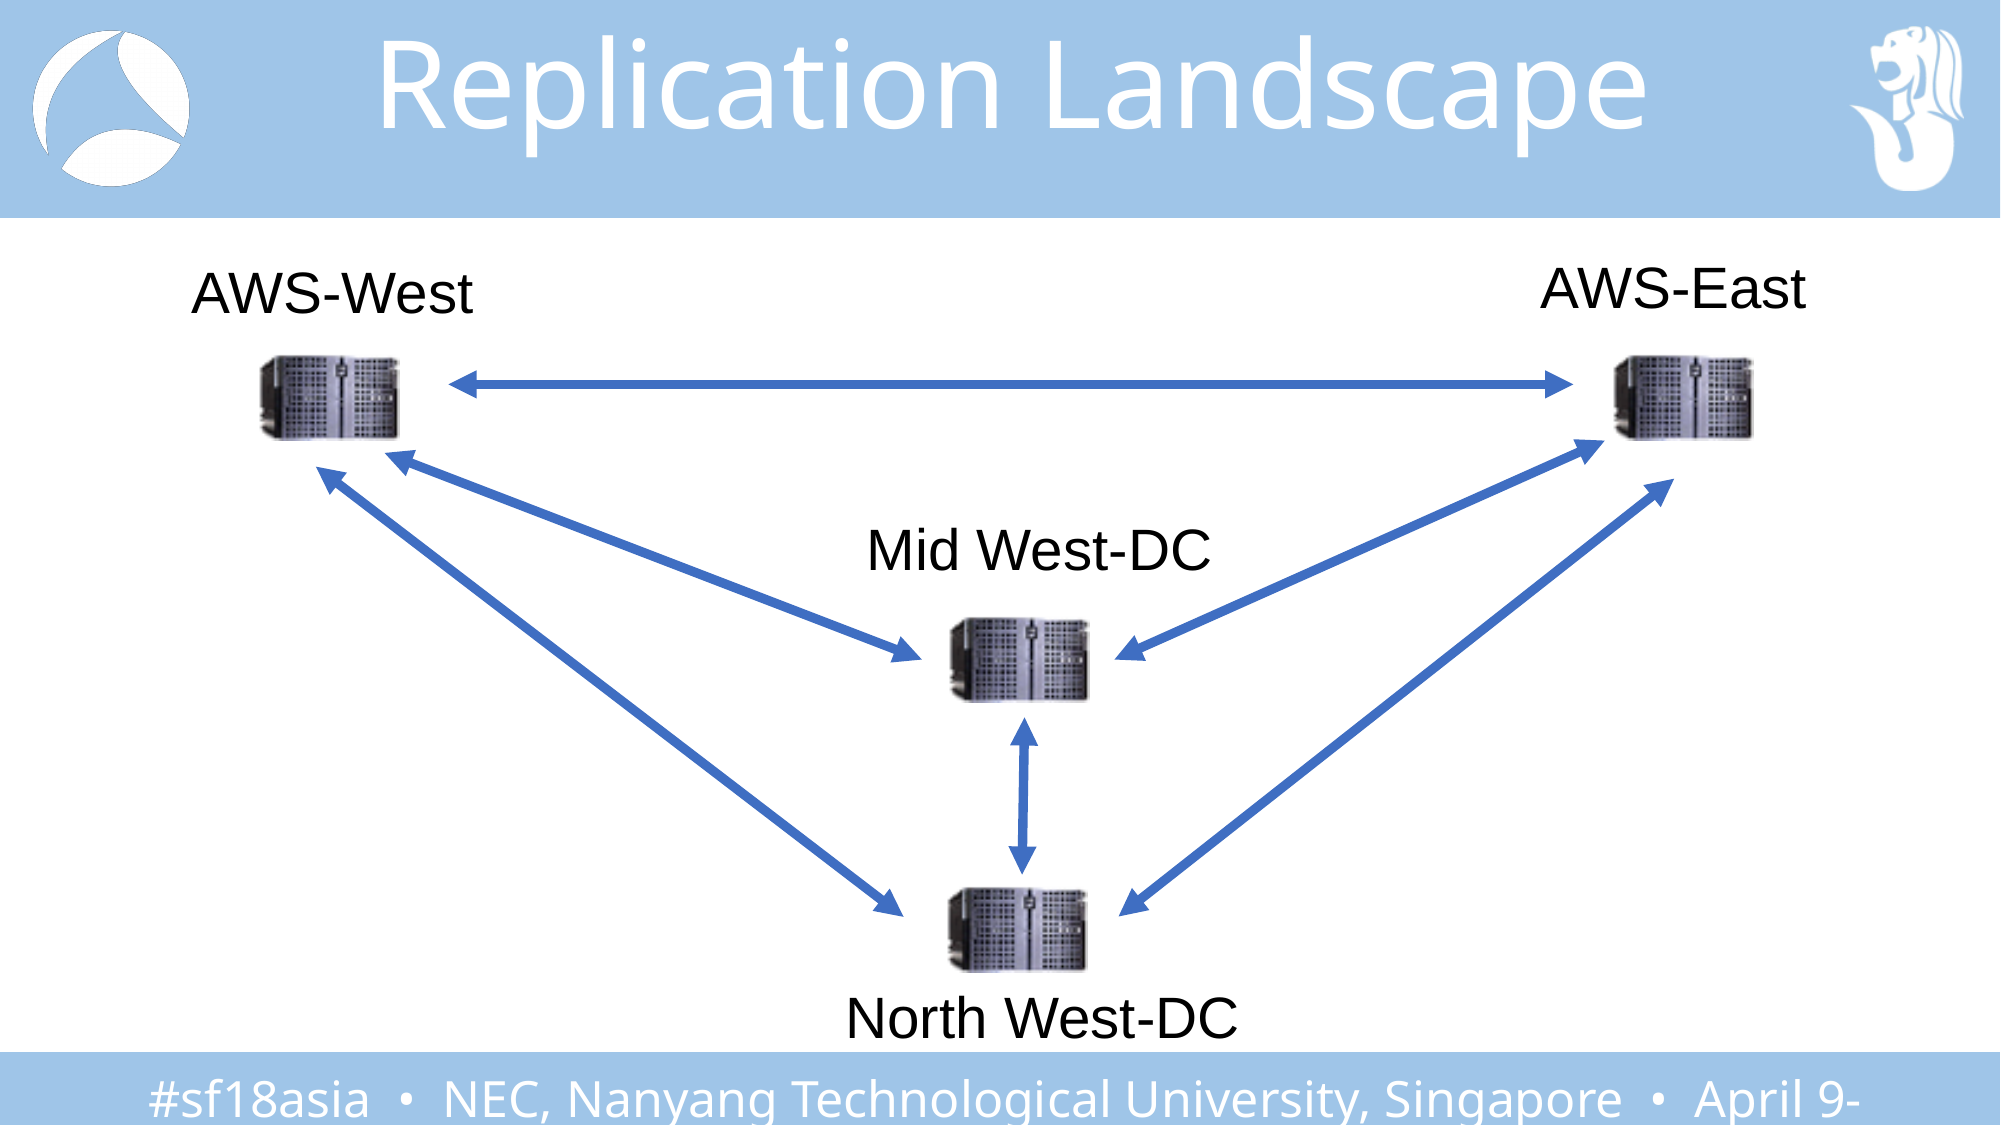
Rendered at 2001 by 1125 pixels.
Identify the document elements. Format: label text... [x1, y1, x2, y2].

picture [32, 155, 190, 187]
picture [256, 327, 400, 441]
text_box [315, 466, 904, 918]
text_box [1114, 440, 1605, 660]
picture [1610, 327, 1754, 441]
picture [943, 859, 1088, 973]
text_box North West-DC [830, 972, 1255, 1058]
title Replication Landscape [31, 24, 1994, 155]
text_box AWS-East [1525, 242, 1823, 327]
picture [946, 590, 1090, 704]
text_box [384, 452, 922, 660]
text_box AWS-West [176, 247, 489, 333]
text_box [1118, 478, 1675, 917]
picture [1849, 155, 1964, 191]
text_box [1021, 717, 1025, 875]
text_box Mid West-DC [926, 504, 1109, 590]
